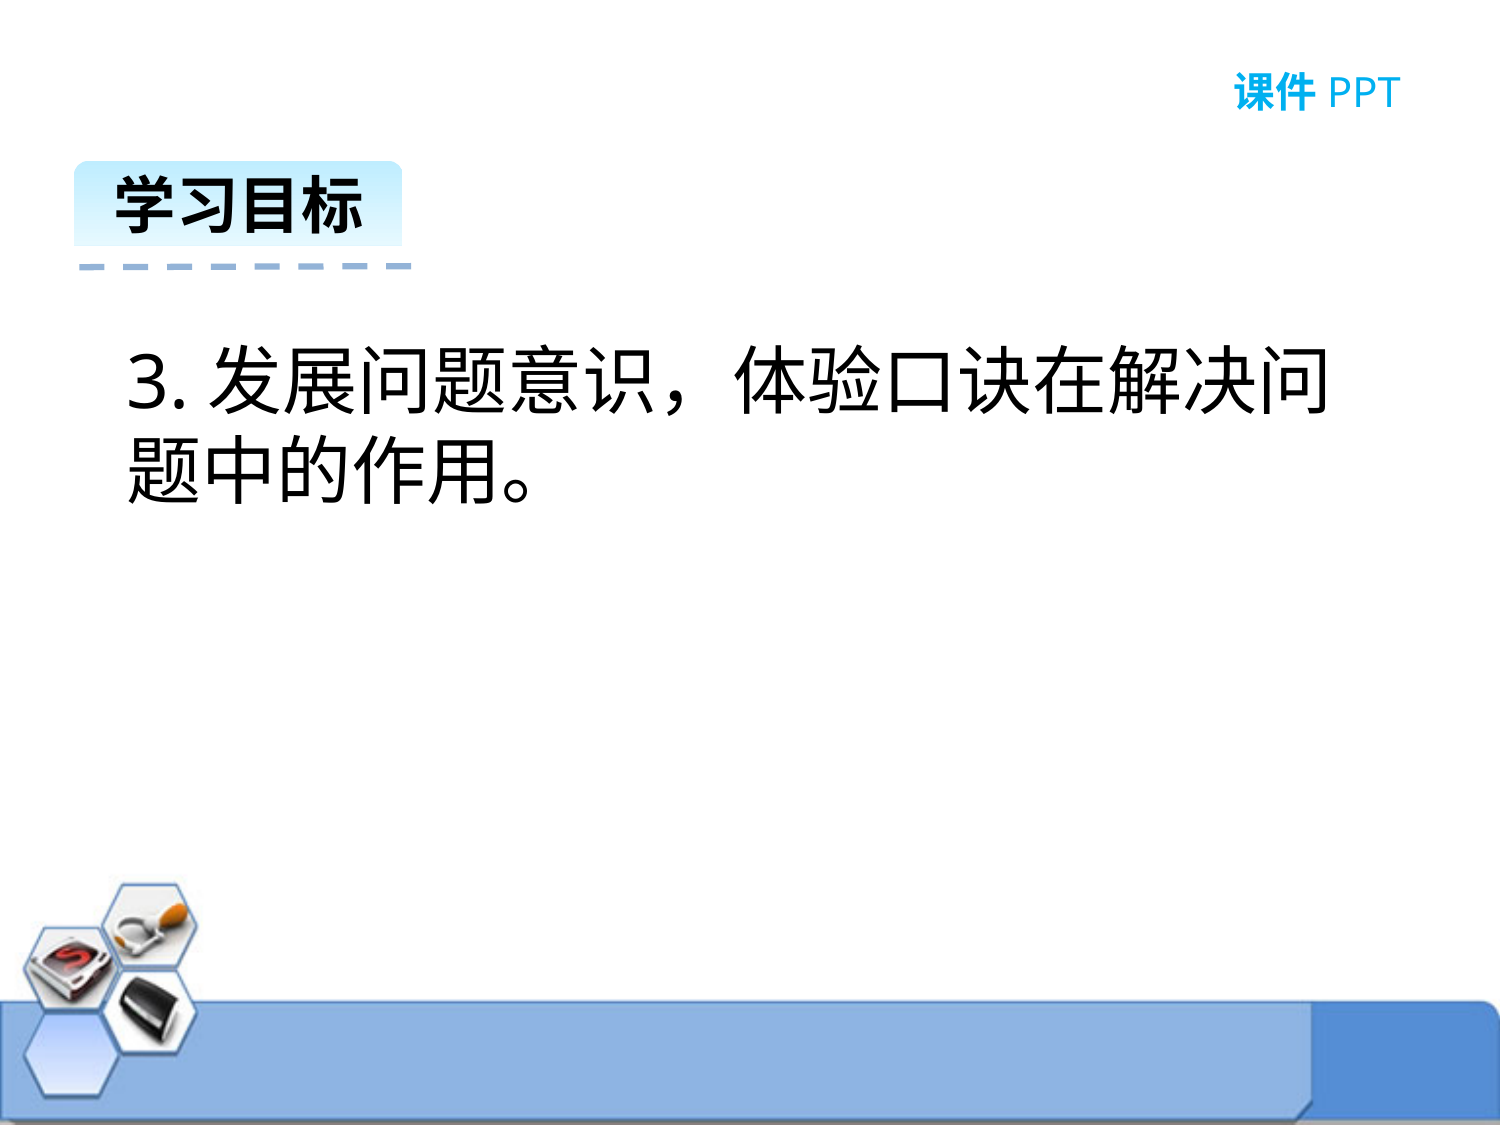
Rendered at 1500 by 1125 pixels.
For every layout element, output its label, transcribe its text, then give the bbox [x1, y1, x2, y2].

text_box 3.发展问题意识，体验口诀在解决问题中的作用。 [111, 326, 1364, 521]
picture [0, 0, 1500, 1125]
text_box 课件PPT [1218, 58, 1418, 124]
text_box 学习目标 [74, 160, 403, 246]
